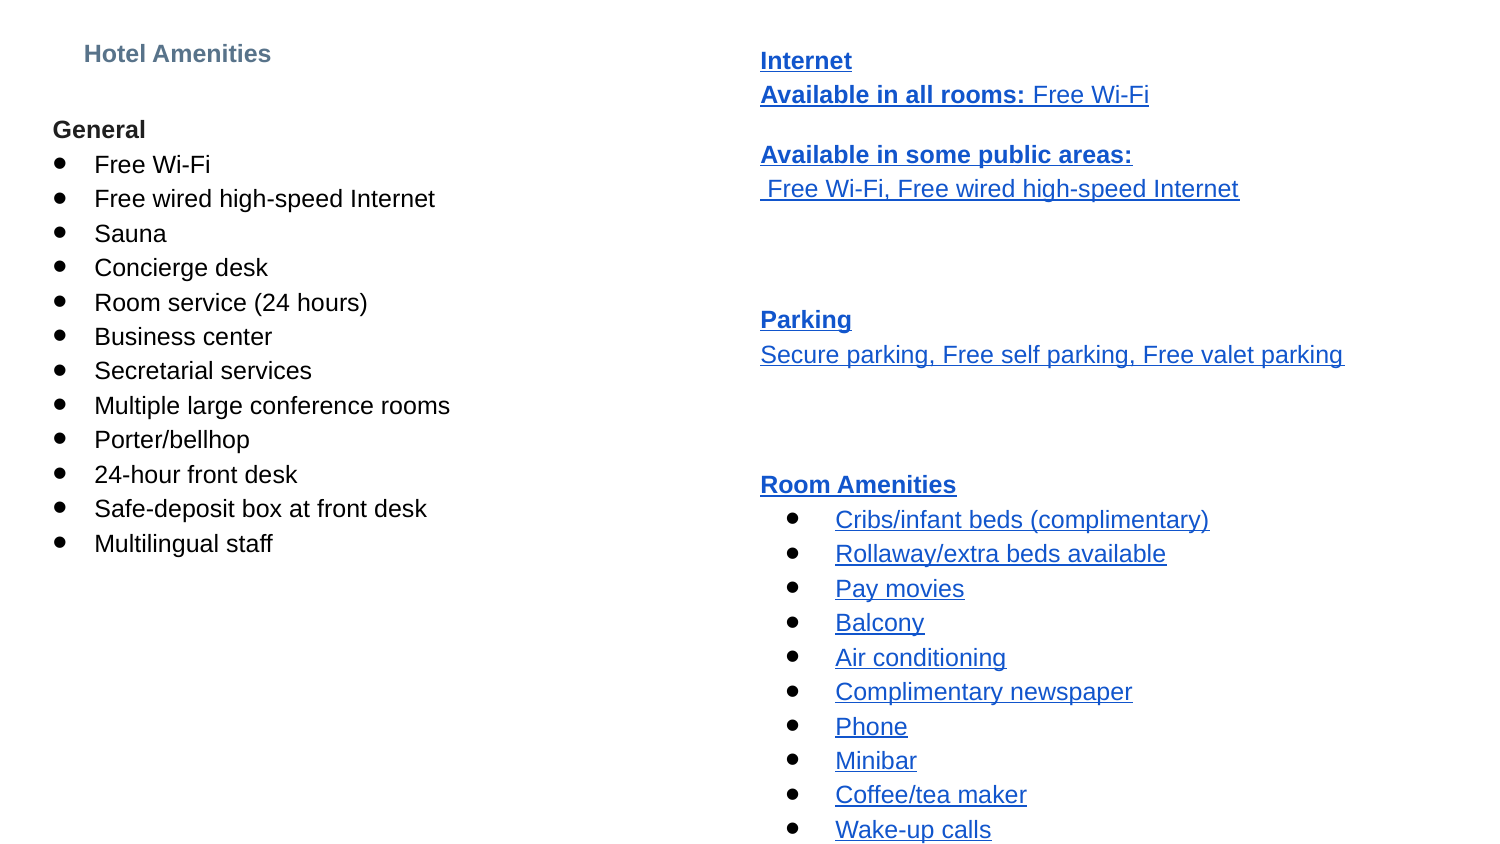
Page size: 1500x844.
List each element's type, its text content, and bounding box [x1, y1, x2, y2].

list Internet Available in all rooms: Free Wi-Fi Available in some public areas: Free Wi-Fi, Free wired high-speed Internet Parking Secure parking, Free self parking, Free valet parking Room Amenities Cribs/infant beds (complimentary) Rollaway/extra beds available Pay movies Balcony Air conditioning Complimentary newspaper Phone Minibar Coffee/tea maker Wake-up calls Daily housekeeping Turndown service (on request) [745, 16, 1401, 628]
list Hotel Amenities General Free Wi-Fi Free wired high-speed Internet Sauna Concierge desk Room service (24 hours) Business center Secretarial services Multiple large conference rooms Porter/bellhop 24-hour front desk Safe-deposit box at front desk Multilingual staff [37, 16, 693, 628]
